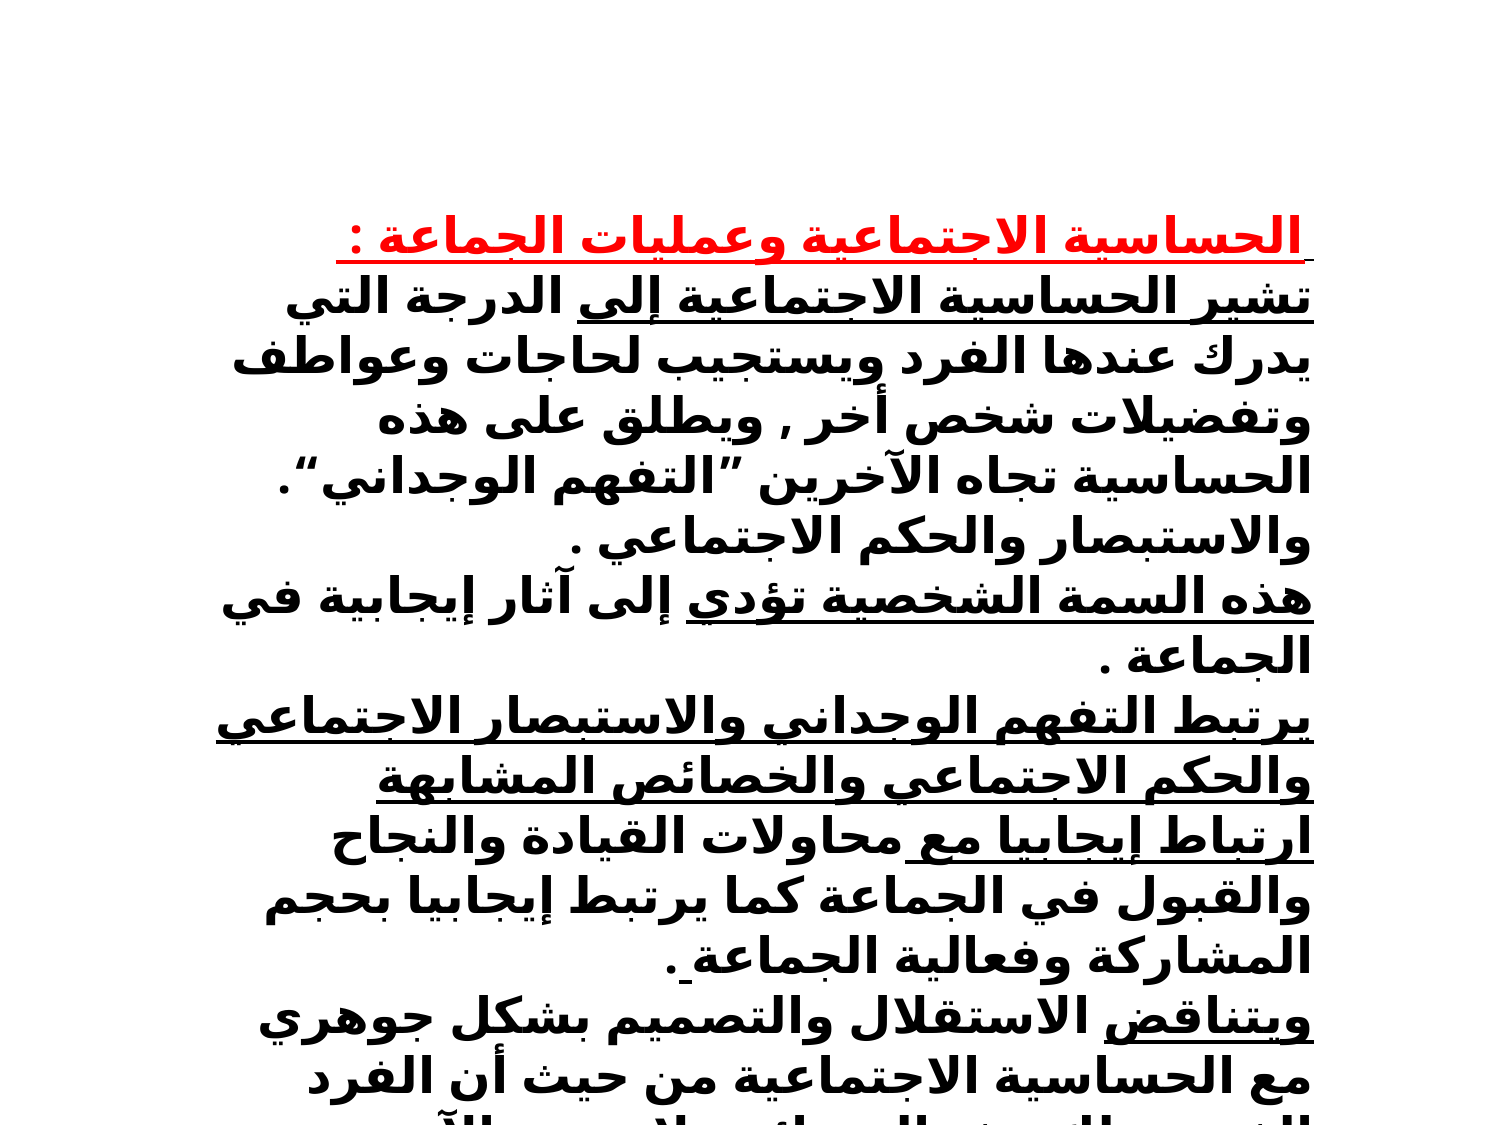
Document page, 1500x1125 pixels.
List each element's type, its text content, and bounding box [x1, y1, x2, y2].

text_box الحساسية الاجتماعية وعمليات الجماعة : تشير الحساسية الاجتماعية إلى الدرجة التي يدرك عندها الفرد ويستجيب لحاجات وعواطف وتفضيلات شخص أخر , ويطلق على هذه الحساسية تجاه الآخرين ”التفهم الوجداني“. والاستبصار والحكم الاجتماعي . هذه السمة الشخصية تؤدي إلى آثار إيجابية في الجماعة . يرتبط التفهم الوجداني والاستبصار الاجتماعي والحكم الاجتماعي والخصائص المشابهة ارتباط إيجابيا مع محاولات القيادة والنجاح والقبول في الجماعة كما يرتبط إيجابيا بحجم المشاركة وفعالية الجماعة . ويتناقض الاستقلال والتصميم بشكل جوهري مع الحساسية الاجتماعية من حيث أن الفرد الذي يمتلك هذه الخصائص لا يهتم بالآخرين وهي ترتبط سلبيا مع الصداقة والتفاعل الاجتماعي كما هو متوقع . [194, 196, 1329, 1125]
